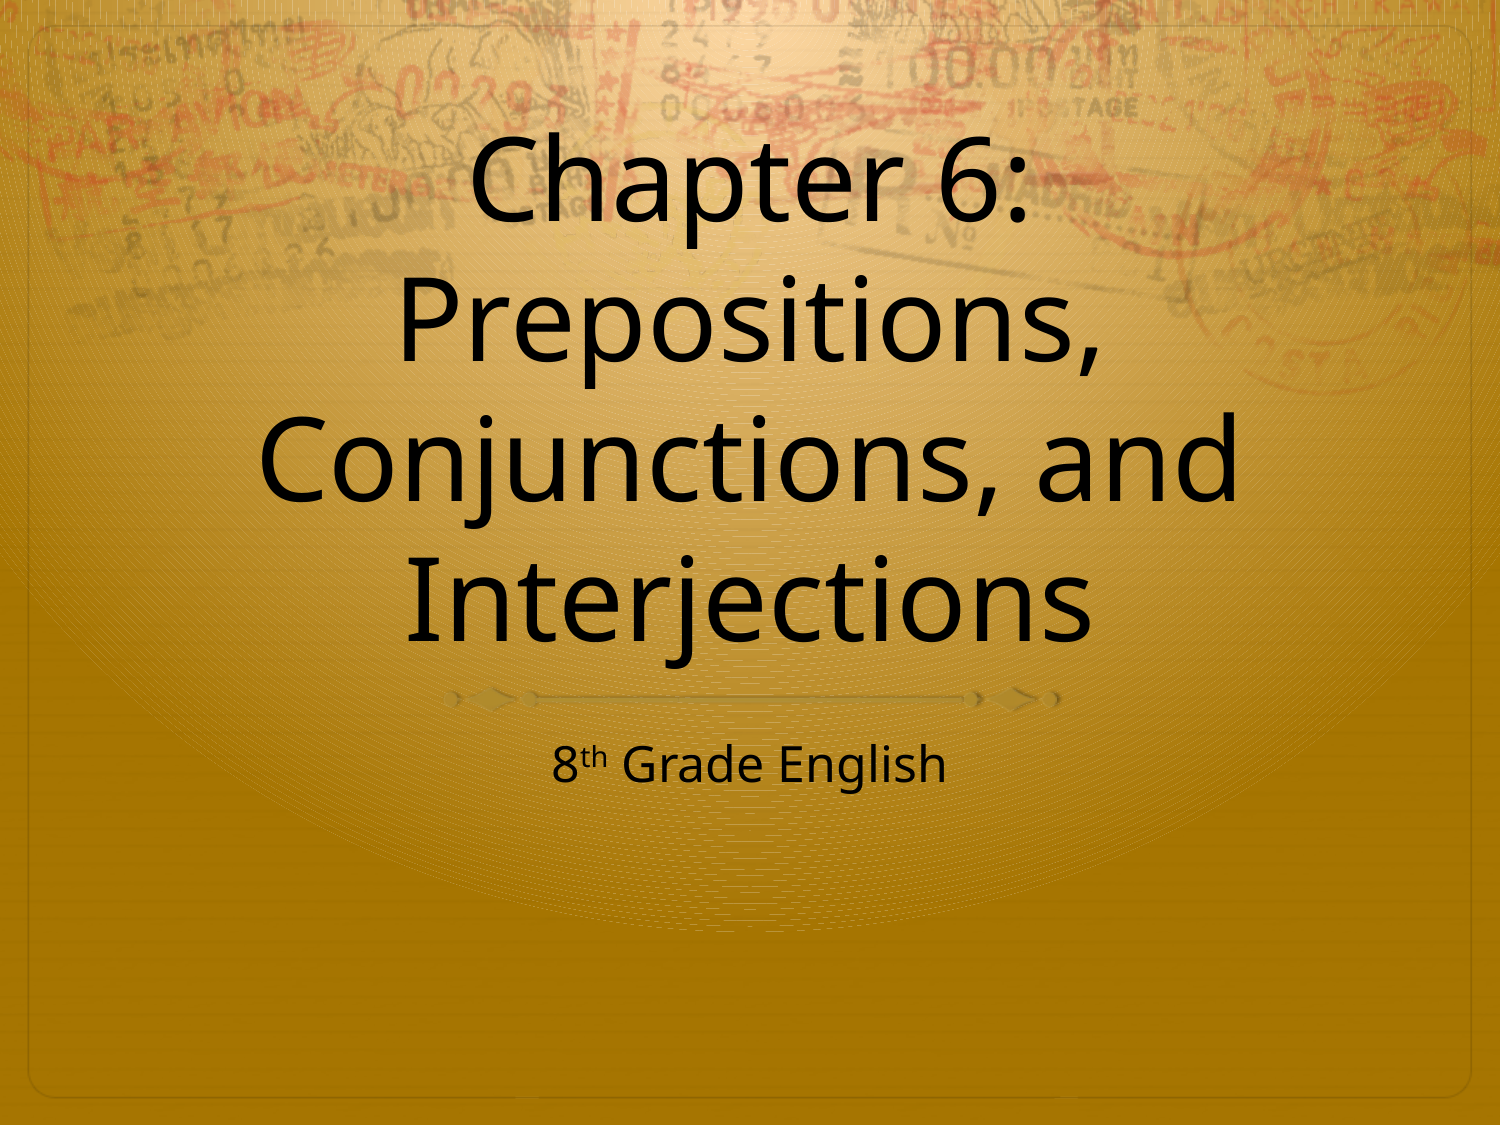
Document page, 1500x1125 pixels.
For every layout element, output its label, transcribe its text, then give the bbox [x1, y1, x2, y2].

subtitle 8th Grade English [93, 725, 1407, 925]
picture [0, 0, 1500, 1125]
title Chapter 6: Prepositions, Conjunctions, and Interjections [93, 275, 1407, 673]
